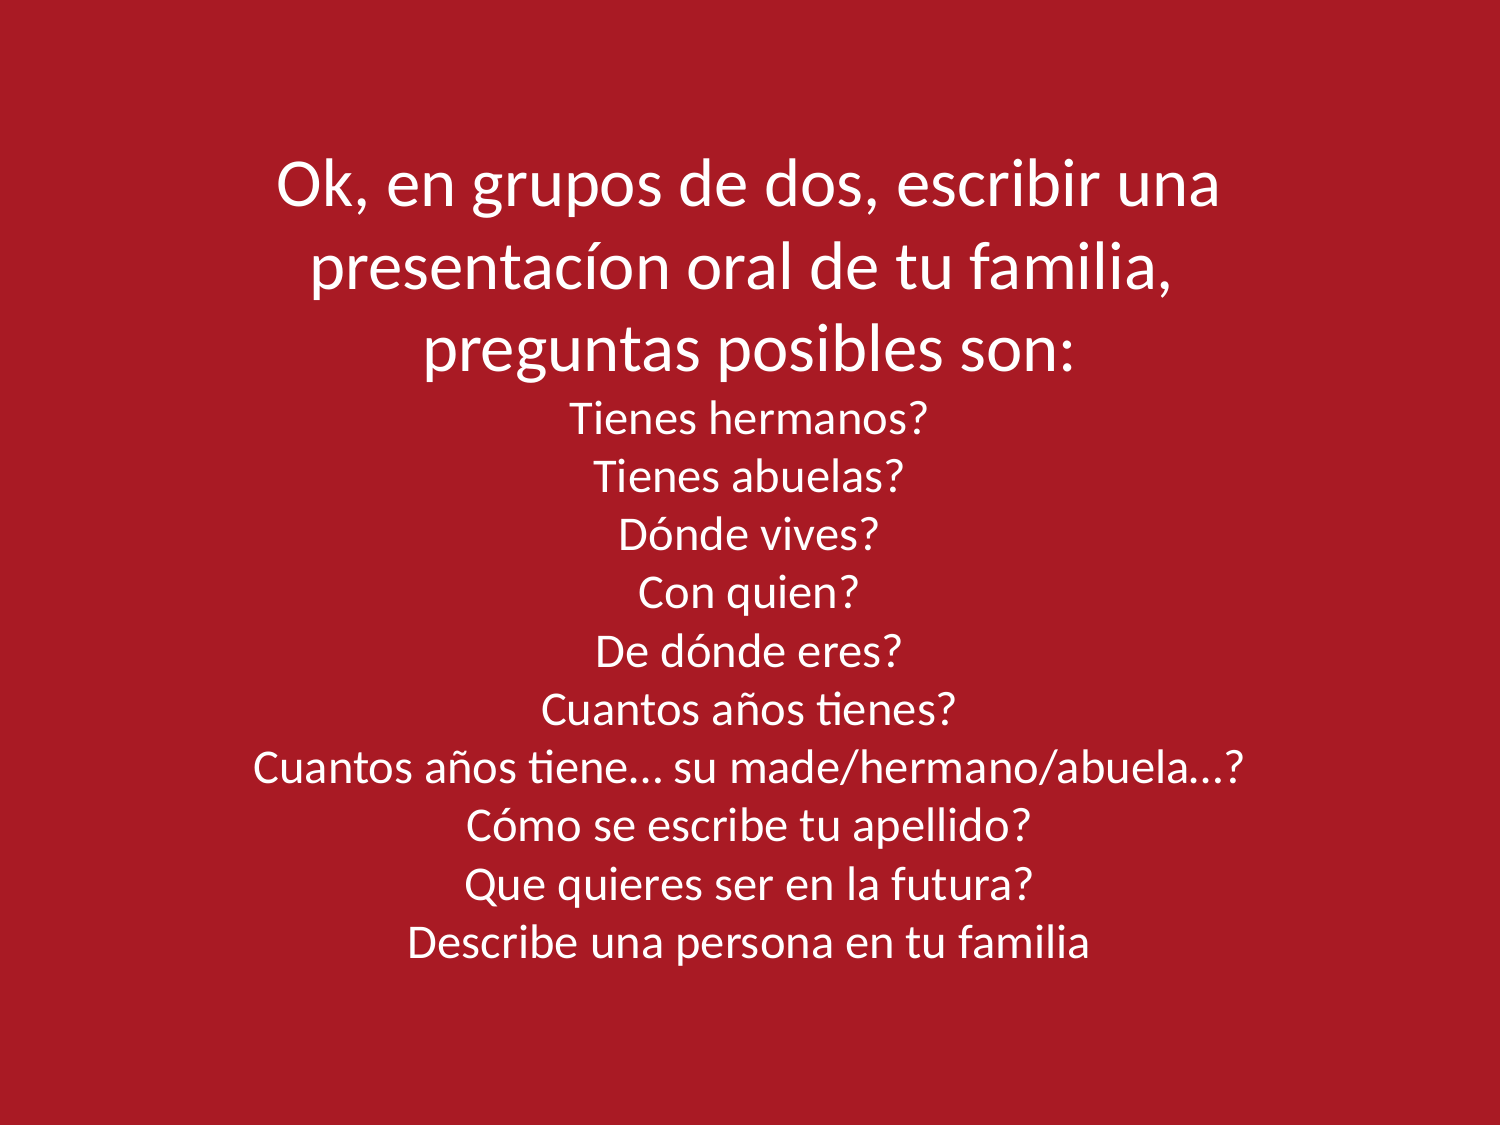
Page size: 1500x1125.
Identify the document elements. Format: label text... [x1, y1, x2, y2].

title Ok, en grupos de dos, escribir una presentacíon oral de tu familia, preguntas posibles son: Tienes hermanos? Tienes abuelas? Dónde vives? Con quien? De dónde eres? Cuantos años tienes? Cuantos años tiene… su made/hermano/abuela…? Cómo se escribe tu apellido? Que quieres ser en la futura? Describe una persona en tu familia [75, 45, 1425, 1095]
